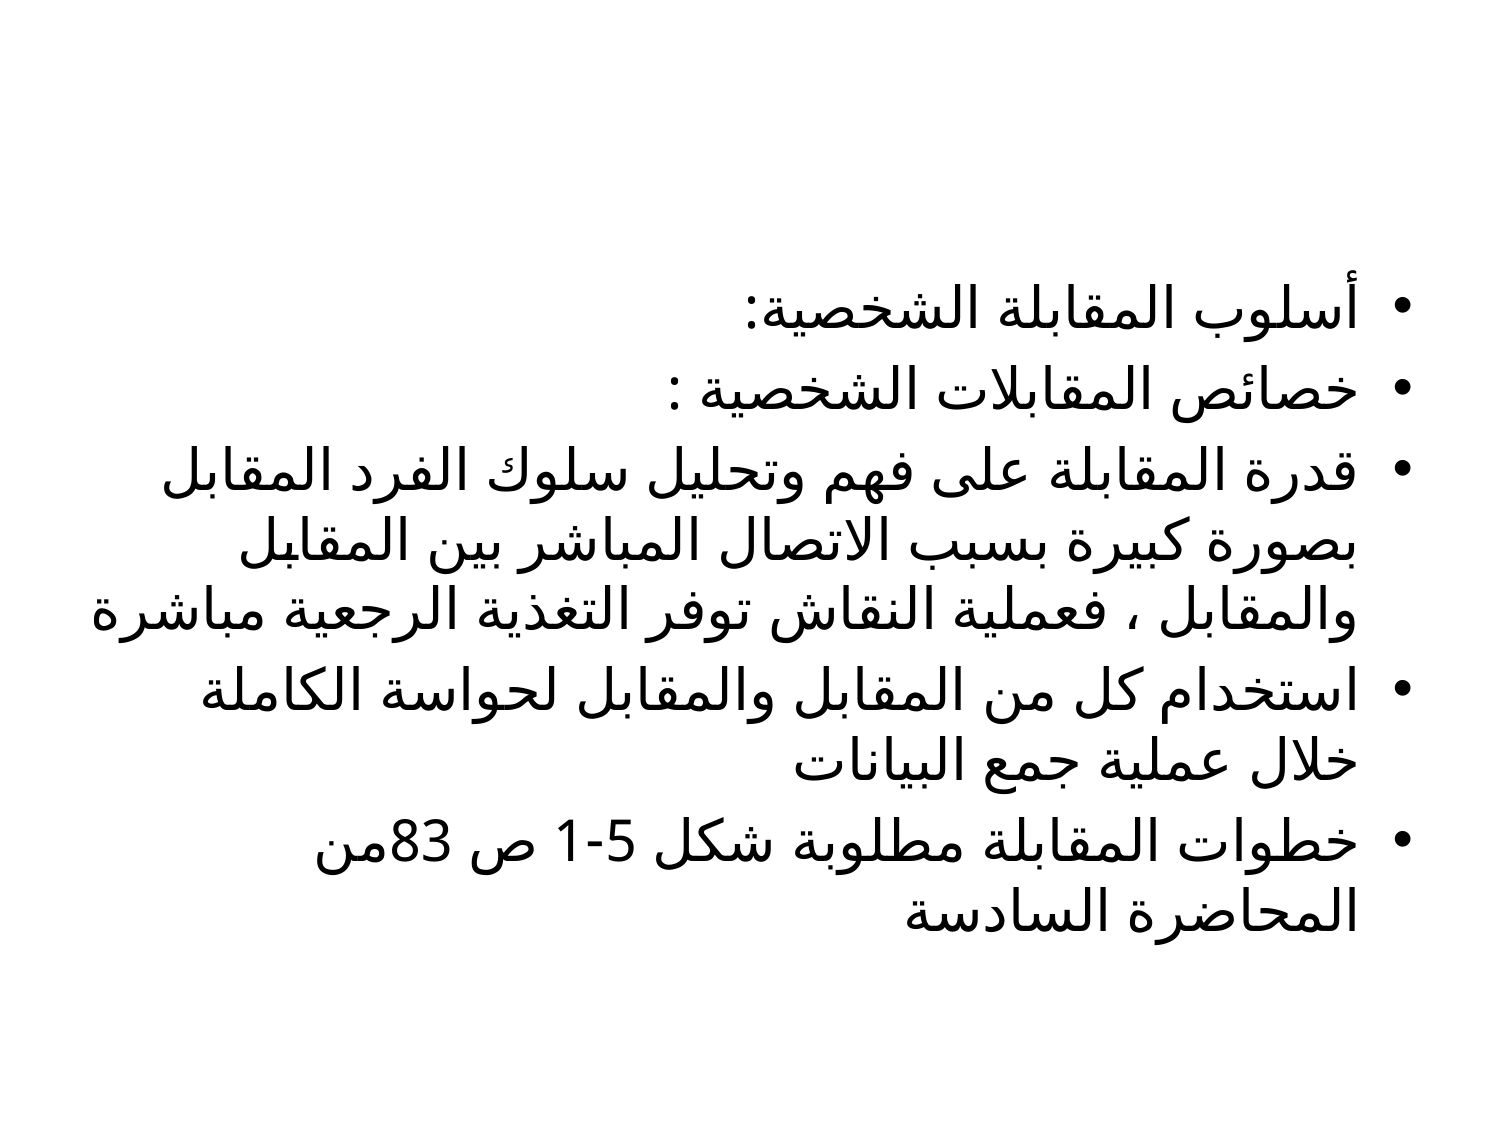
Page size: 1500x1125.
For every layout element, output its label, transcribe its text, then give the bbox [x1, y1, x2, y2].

list أسلوب المقابلة الشخصية: خصائص المقابلات الشخصية : قدرة المقابلة على فهم وتحليل سلوك الفرد المقابل بصورة كبيرة بسبب الاتصال المباشر بين المقابل والمقابل ، فعملية النقاش توفر التغذية الرجعية مباشرة استخدام كل من المقابل والمقابل لحواسة الكاملة خلال عملية جمع البيانات خطوات المقابلة مطلوبة شكل 5-1 ص 83من المحاضرة السادسة [75, 262, 1425, 1005]
